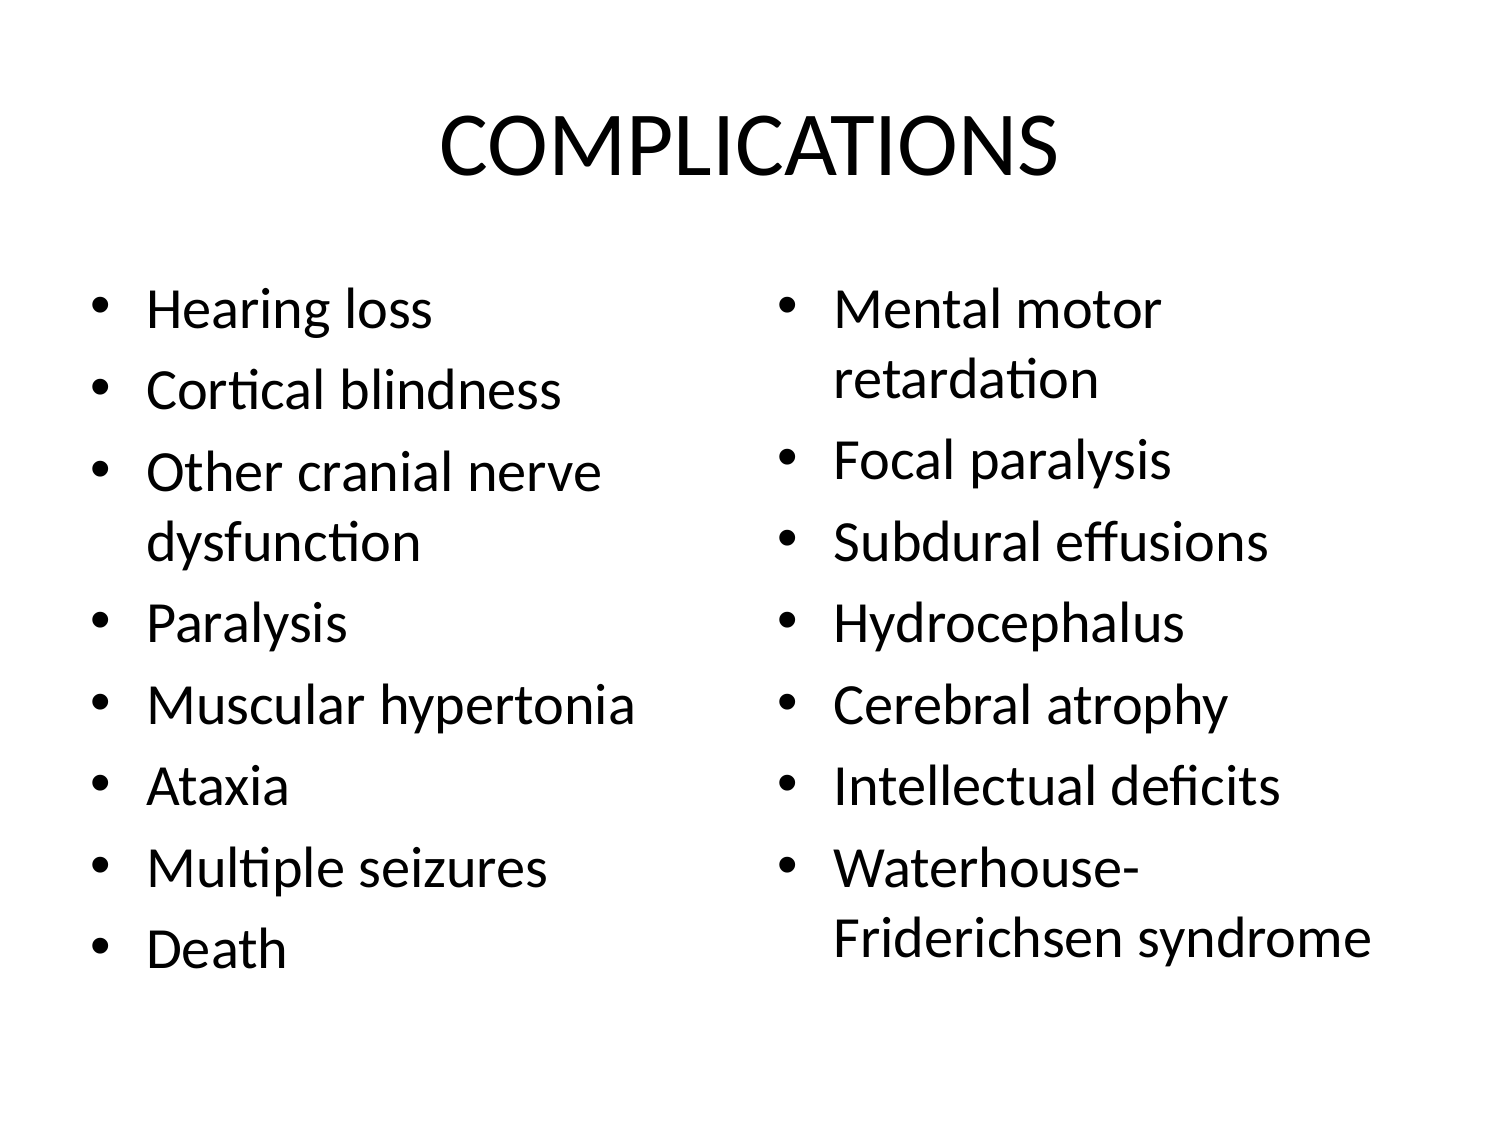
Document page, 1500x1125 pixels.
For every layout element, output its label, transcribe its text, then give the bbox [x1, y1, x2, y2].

list Mental motor retardation Focal paralysis Subdural effusions Hydrocephalus Cerebral atrophy Intellectual deficits Waterhouse-Friderichsen syndrome [762, 262, 1425, 1005]
list Hearing loss Cortical blindness Other cranial nerve dysfunction Paralysis Muscular hypertonia Ataxia Multiple seizures Death [75, 262, 738, 1005]
title COMPLICATIONS [75, 45, 1425, 233]
